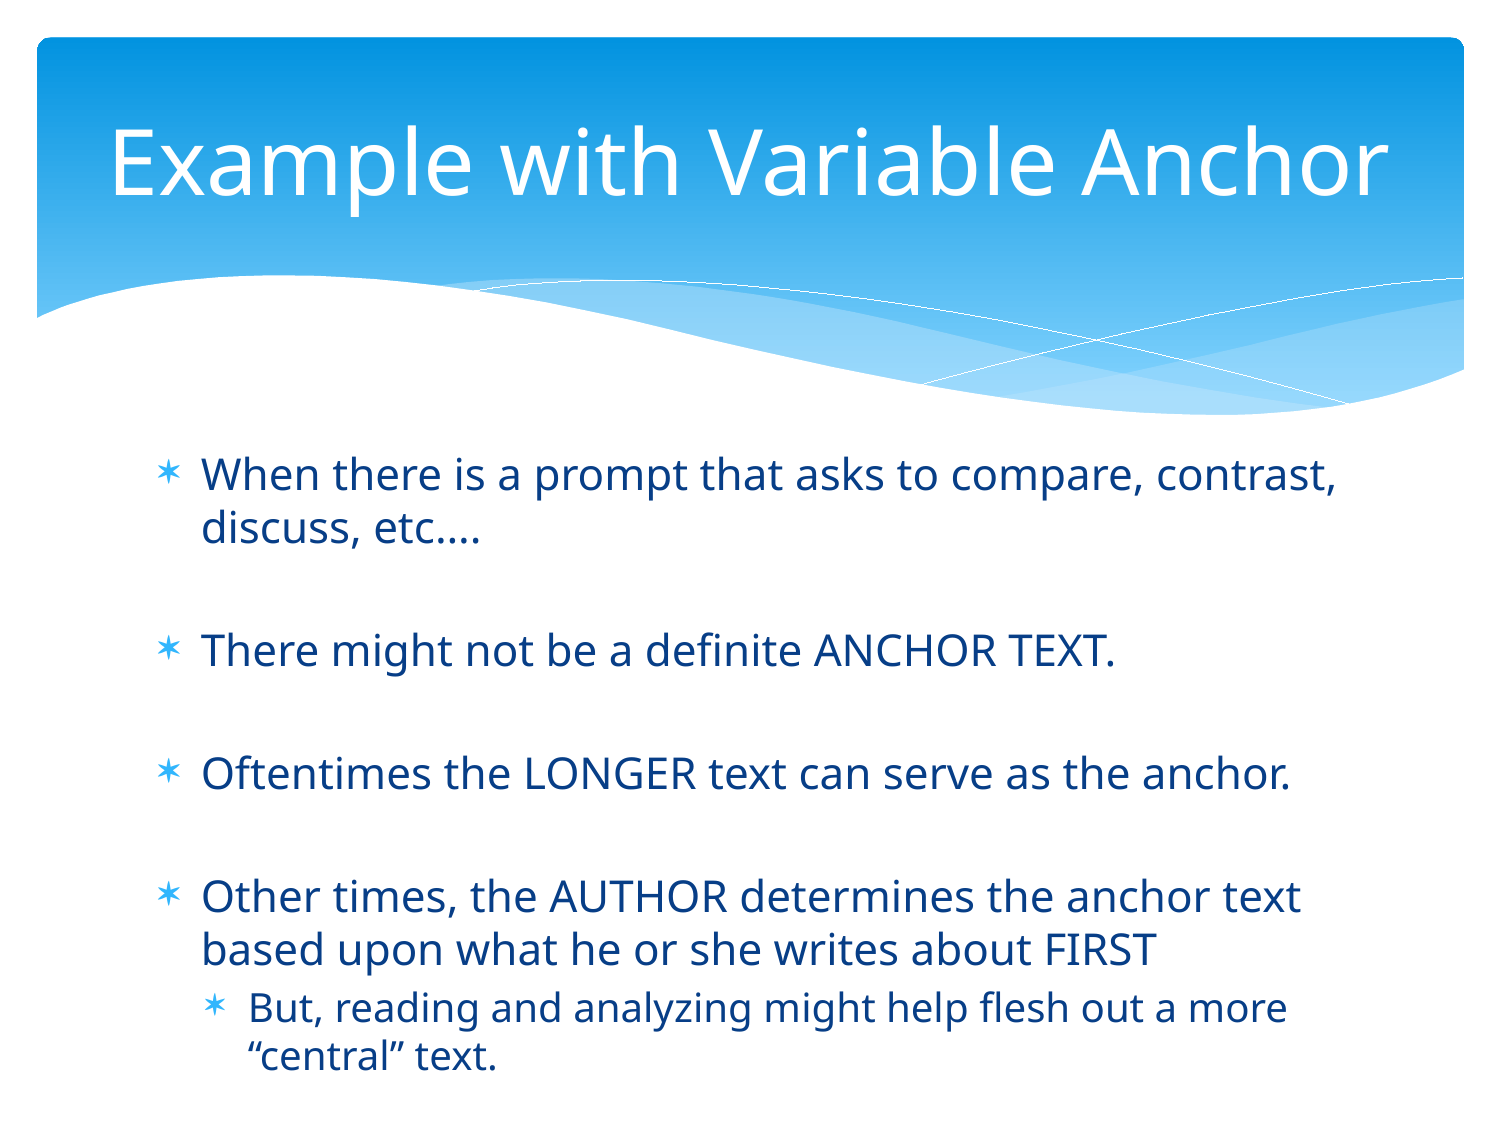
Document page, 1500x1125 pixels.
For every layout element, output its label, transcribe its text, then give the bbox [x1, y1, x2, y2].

title Example with Variable Anchor [75, 55, 1425, 261]
list When there is a prompt that asks to compare, contrast, discuss, etc…. There might not be a definite ANCHOR TEXT. Oftentimes the LONGER text can serve as the anchor. Other times, the AUTHOR determines the anchor text based upon what he or she writes about FIRST But, reading and analyzing might help flesh out a more “central” text. [143, 438, 1359, 1100]
